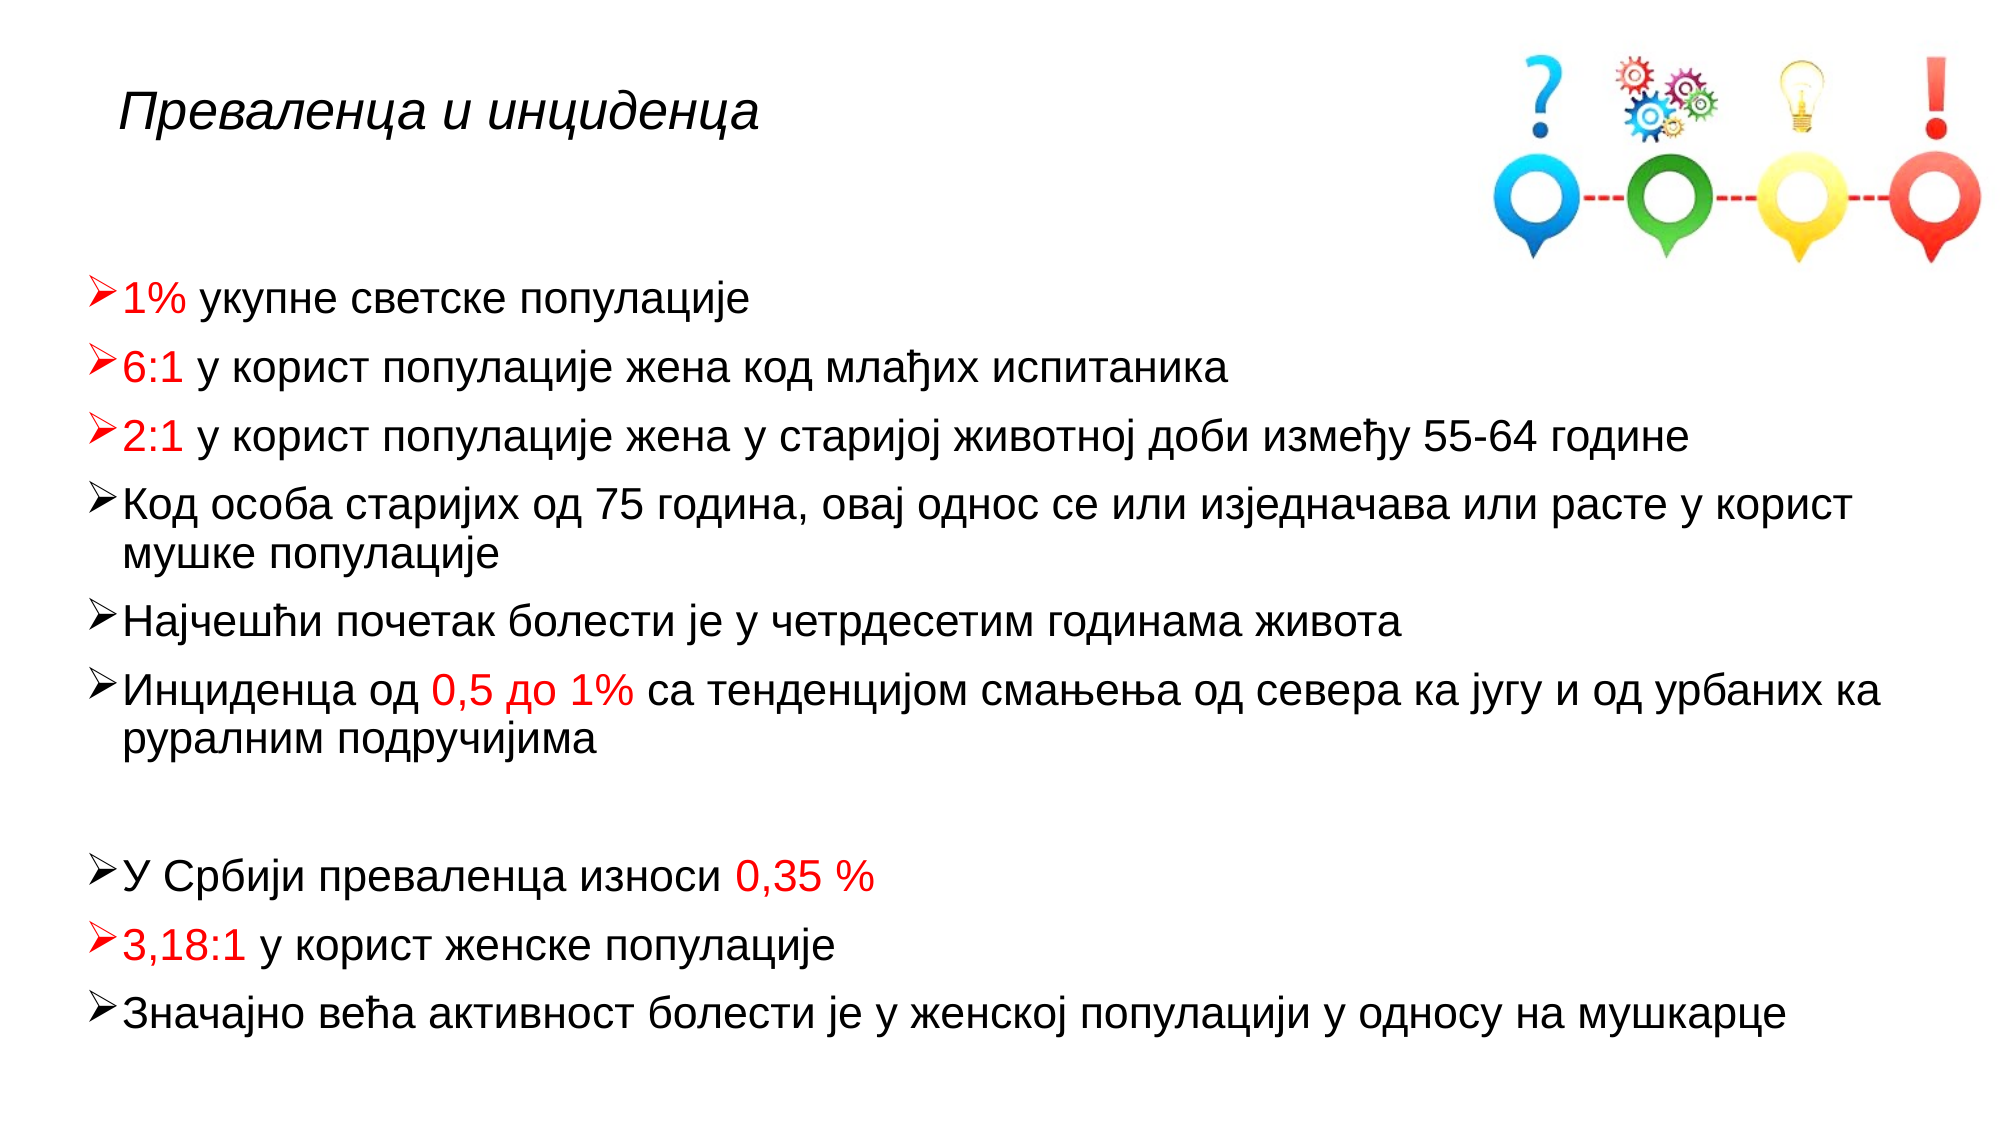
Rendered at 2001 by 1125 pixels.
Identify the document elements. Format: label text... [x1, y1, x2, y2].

list 1% укупне светске популације 6:1 у корист популације жена код млађих испитаника 2:1 у корист популације жена у старијој животној доби између 55-64 године Код особа старијих од 75 година, овај однос се или изједначава или расте у корист мушке популације Најчешћи почетак болести је у четрдесетим годинама живота Инциденца од 0,5 до 1% са тенденцијом смањења од севера ка југу и од урбаних ка руралним подручијима У Србији преваленца износи 0,35 % 3,18:1 у корист женске популације Значајно већа активност болести је у женској популацији у односу на мушкарце [70, 267, 1943, 1052]
title Преваленца и инциденца [103, 61, 1372, 162]
picture [1478, 0, 2000, 327]
